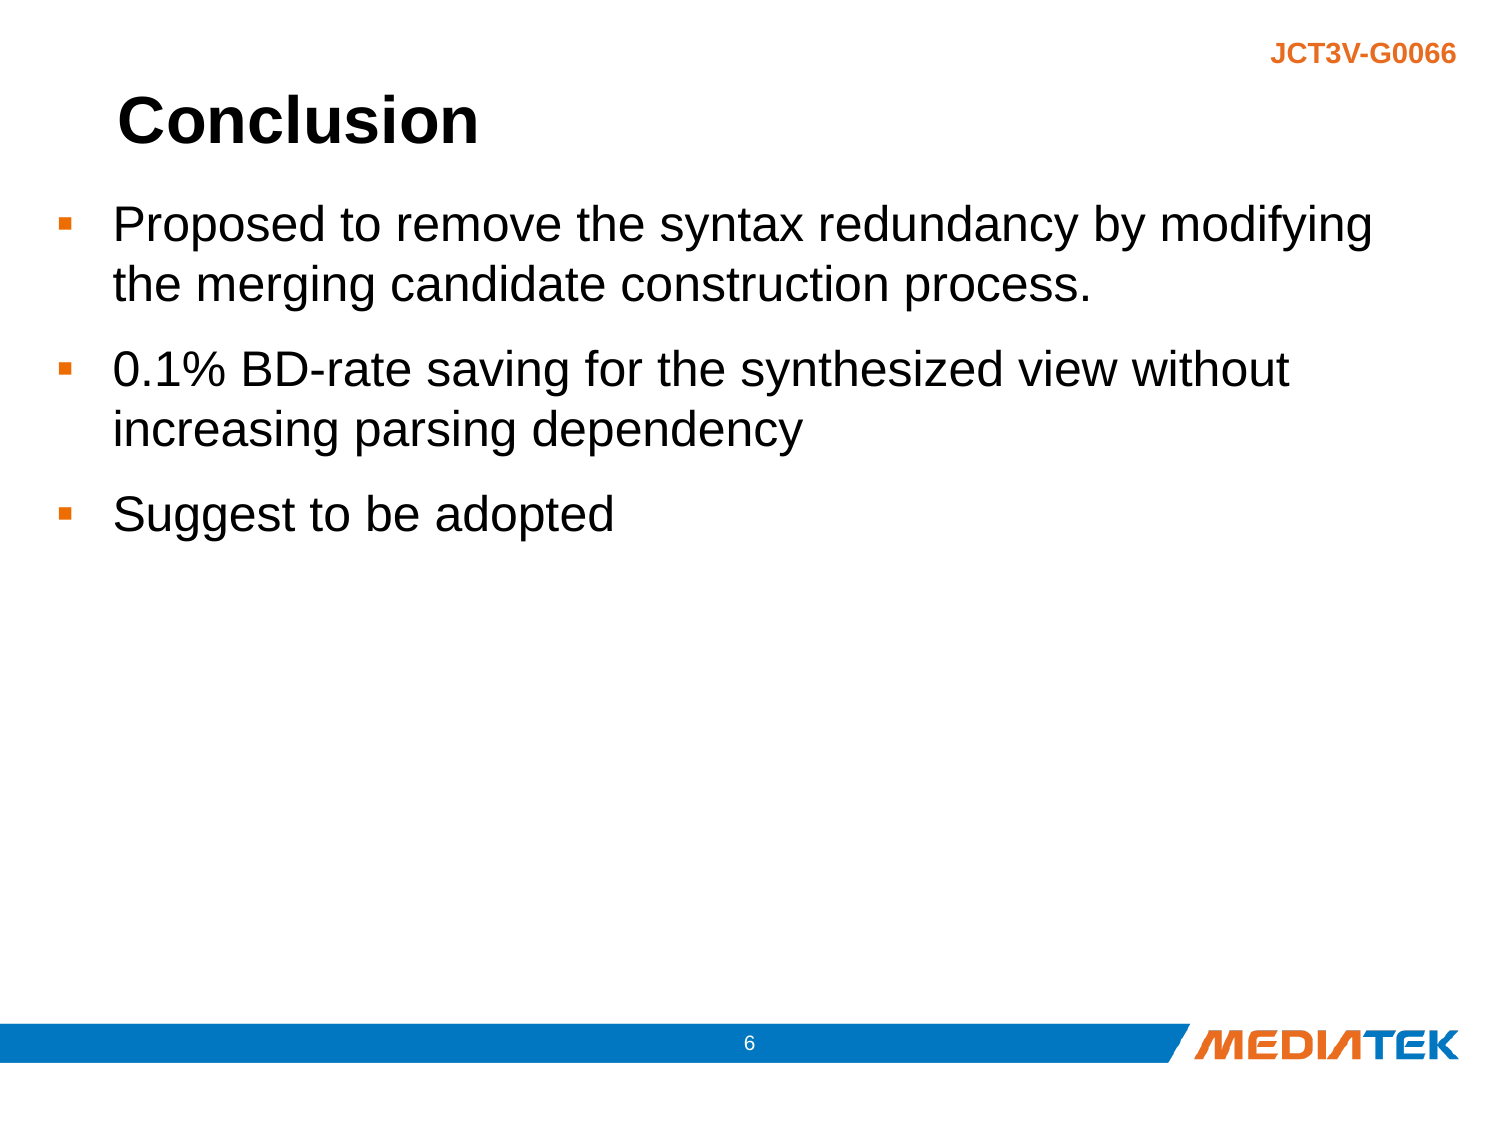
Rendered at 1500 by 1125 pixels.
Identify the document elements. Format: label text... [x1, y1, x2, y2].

picture [0, 1023, 711, 1063]
list Proposed to remove the syntax redundancy by modifying the merging candidate construction process. 0.1% BD-rate saving for the synthesized view without increasing parsing dependency Suggest to be adopted [41, 184, 1459, 998]
slide_number 5 [711, 1022, 789, 1090]
title Conclusion [102, 62, 1426, 172]
picture [789, 1023, 1459, 1063]
